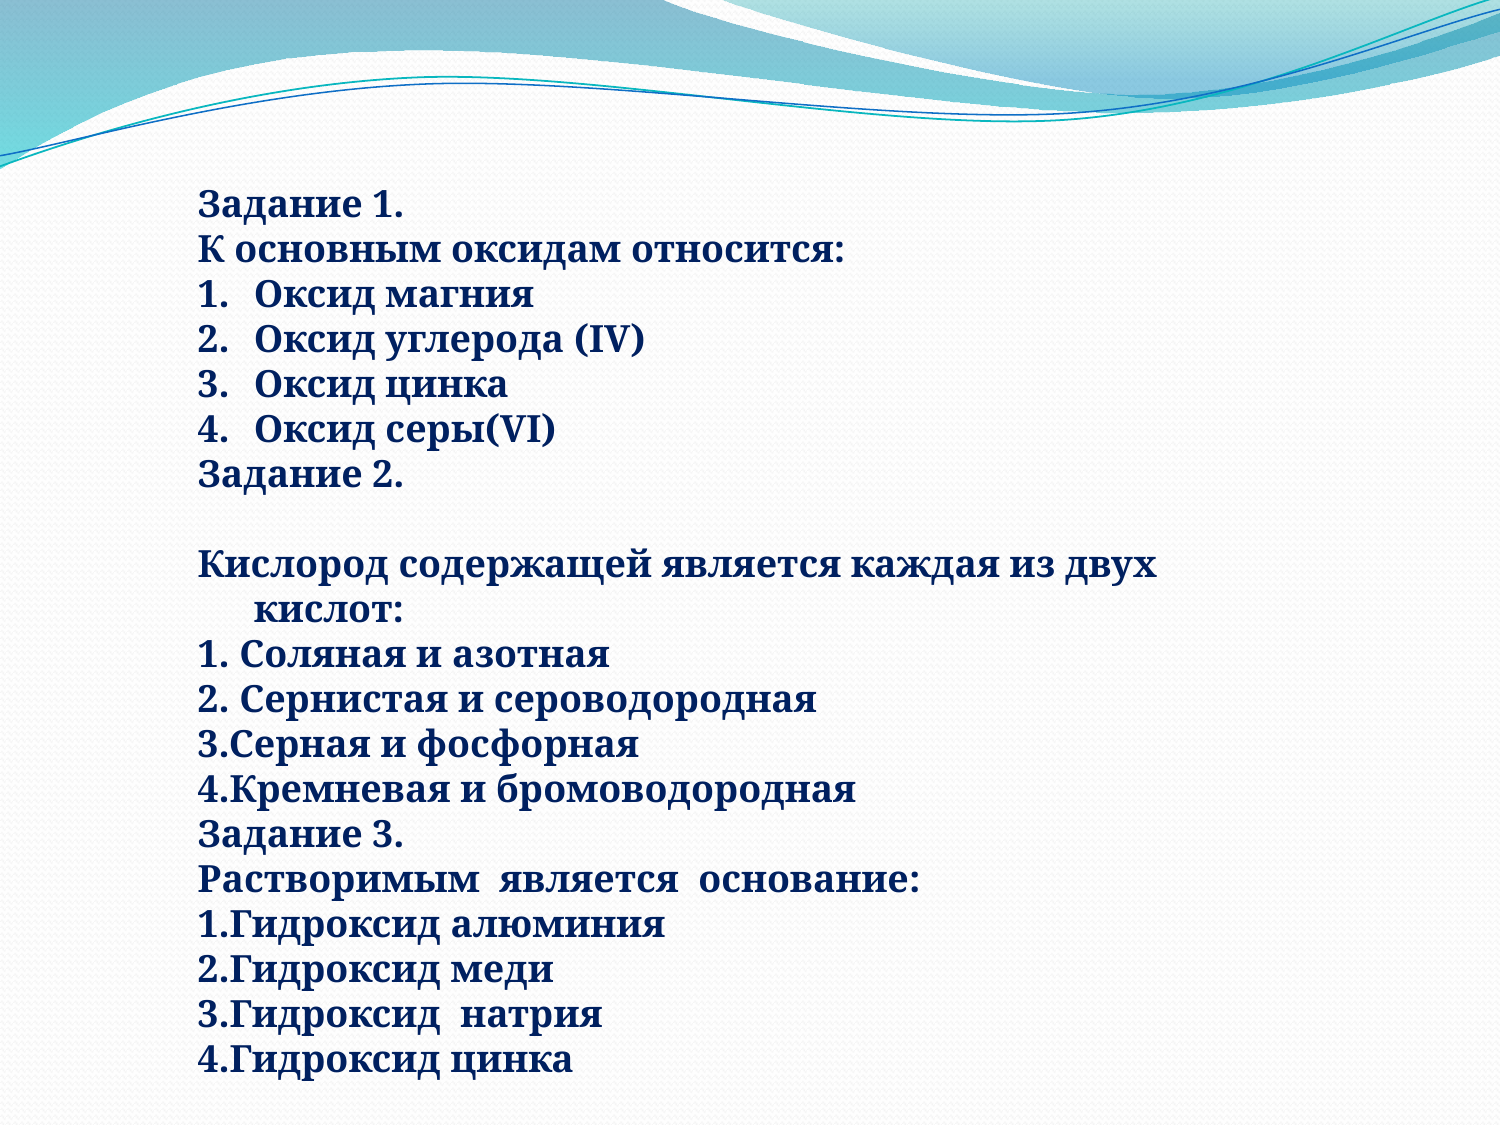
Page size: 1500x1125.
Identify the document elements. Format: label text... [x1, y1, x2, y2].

text_box Задание 1. К основным оксидам относится: Оксид магния Оксид углерода (IV) Оксид цинка Оксид серы(VI) Задание 2. Кислород содержащей является каждая из двух кислот: 1. Соляная и азотная 2. Сернистая и сероводородная 3.Серная и фосфорная 4.Кремневая и бромоводородная Задание 3. Растворимым является основание: 1.Гидроксид алюминия 2.Гидроксид меди 3.Гидроксид натрия 4.Гидроксид цинка [182, 172, 1302, 1088]
